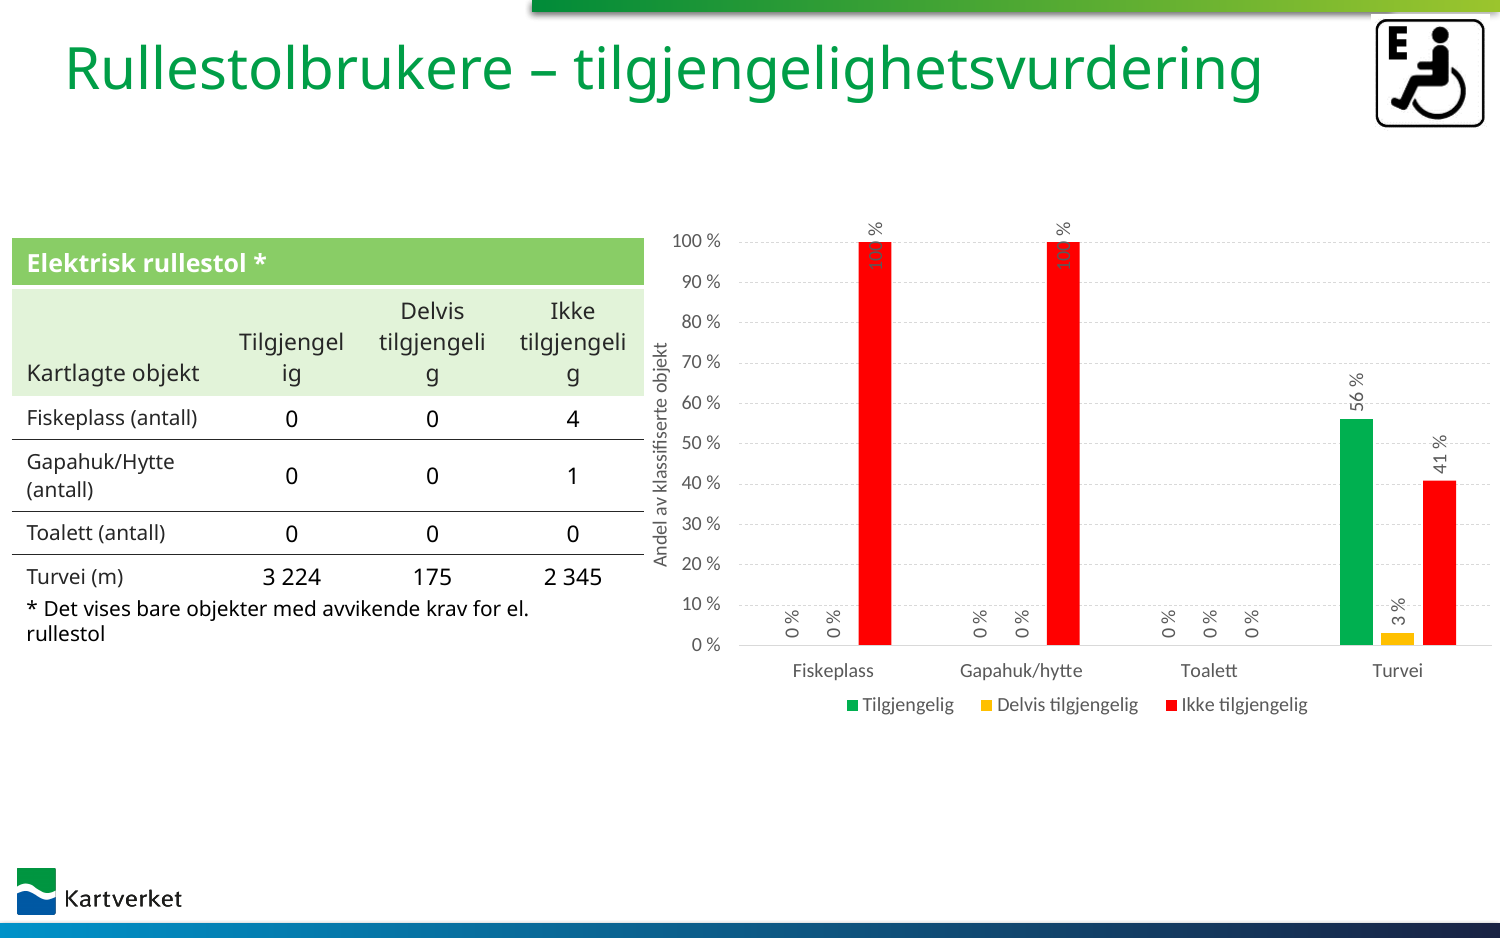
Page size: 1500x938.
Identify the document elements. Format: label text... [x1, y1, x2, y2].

table_cell 0 [362, 396, 503, 439]
table_cell 0 [362, 512, 503, 554]
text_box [1371, 13, 1491, 133]
table_cell 0 [503, 512, 638, 554]
table_cell 0 [362, 440, 503, 511]
table_cell 4 [503, 396, 638, 439]
table_cell Gapahuk/Hytte (antall) [12, 440, 222, 511]
table_cell Tilgjengelig [222, 289, 362, 396]
table_cell 2 345 [503, 555, 638, 598]
table_cell 0 [222, 396, 362, 439]
table_cell 0 [222, 512, 362, 554]
table_cell 3 224 [222, 555, 362, 588]
table_cell Toalett (antall) [12, 512, 222, 554]
table_cell 1 [503, 440, 638, 511]
table_cell Ikke tilgjengelig [503, 289, 638, 396]
table_cell Kartlagte objekt [12, 289, 222, 396]
table_cell 175 [362, 555, 503, 588]
text_box * Det vises bare objekter med avvikende krav for el. rullestol [11, 588, 597, 653]
table_cell 0 [222, 440, 362, 511]
text_box Rullestolbrukere – tilgjengelighetsvurdering [49, 12, 1372, 109]
table_header Elektrisk rullestol * [12, 238, 638, 285]
table_cell Fiskeplass (antall) [12, 396, 222, 439]
picture [643, 218, 1500, 728]
table_cell Turvei (m) [12, 555, 222, 588]
table_cell Delvis tilgjengelig [362, 289, 503, 396]
